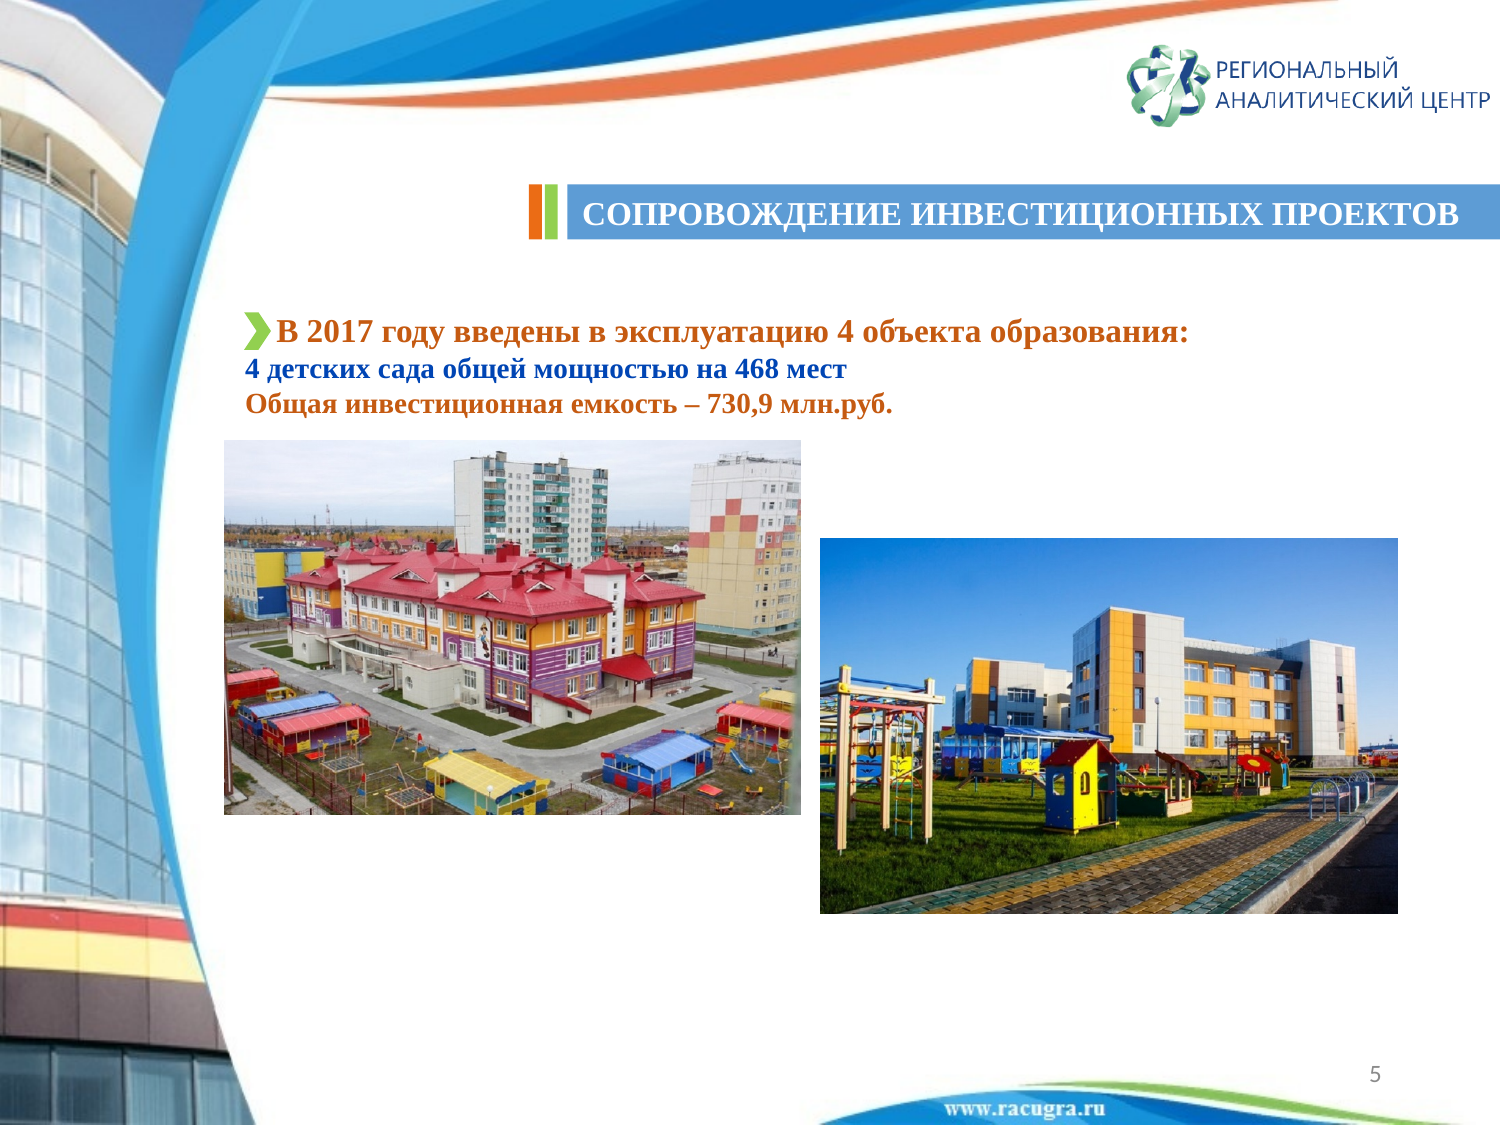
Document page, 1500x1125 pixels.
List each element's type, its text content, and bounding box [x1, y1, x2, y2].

picture [0, 0, 1500, 1125]
text_box [244, 312, 271, 350]
slide_number 5 [1059, 1042, 1397, 1103]
text_box В 2017 году введены в эксплуатацию 4 объекта образования: 4 детских сада общей мощностью на 468 мест Общая инвестиционная емкость – 730,9 млн.руб. [230, 267, 1393, 552]
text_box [528, 184, 1500, 240]
